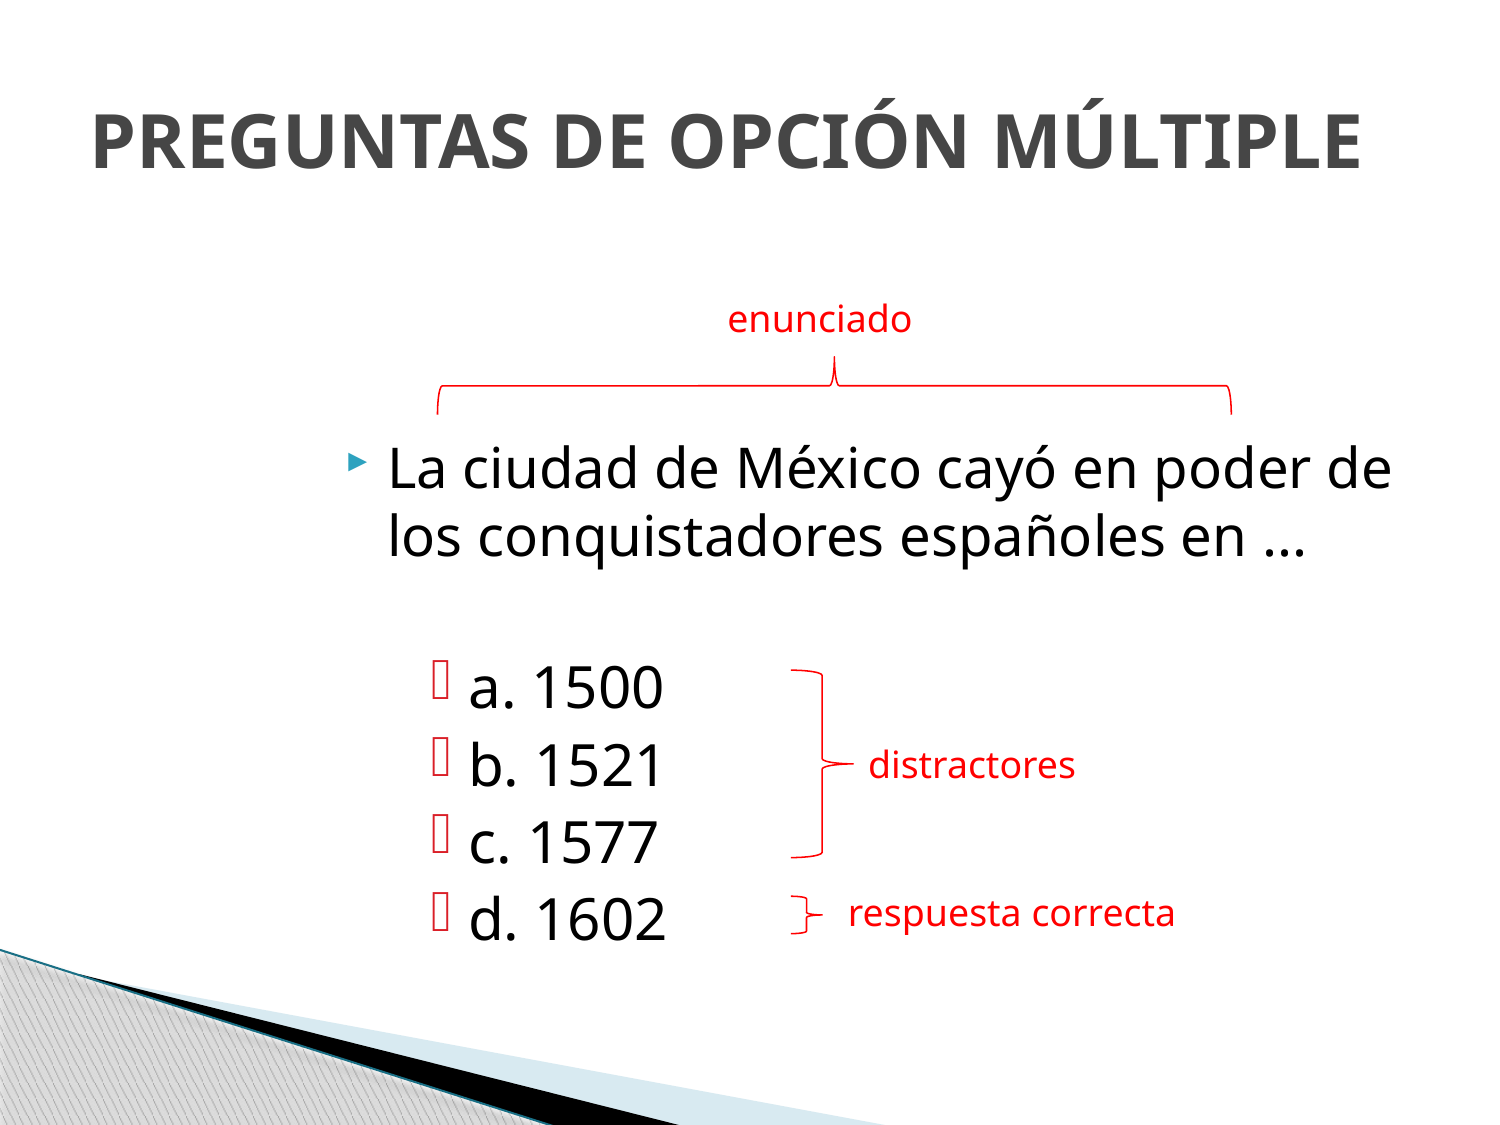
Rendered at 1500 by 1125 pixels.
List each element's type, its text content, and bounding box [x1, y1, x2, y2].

text_box respuesta correcta [833, 881, 1327, 941]
text_box [436, 356, 1233, 415]
title PREGUNTAS DE OPCIÓN MÚLTIPLE [75, 45, 1425, 233]
text_box distractores [853, 733, 1216, 794]
text_box [790, 669, 853, 859]
text_box enunciado [712, 287, 1232, 348]
list La ciudad de México cayó en poder de los conquistadores españoles en ... a. 1500 b. 1521 c. 1577 d. 1602 [312, 425, 1450, 1125]
text_box [790, 895, 823, 935]
